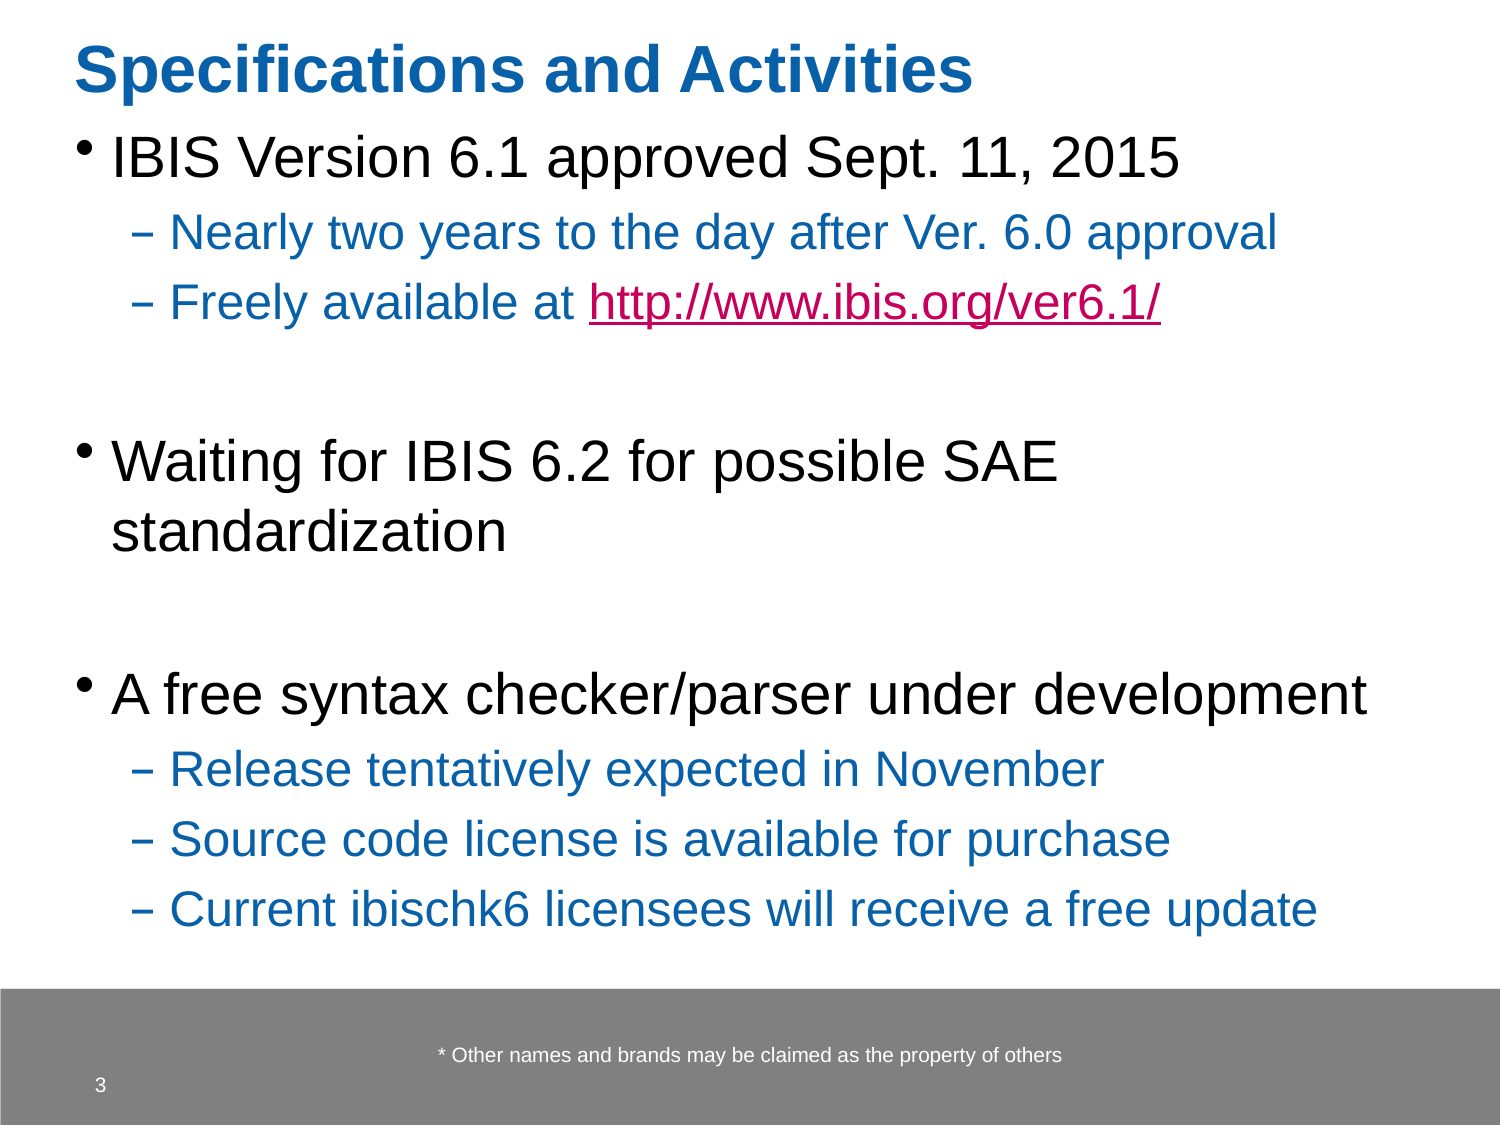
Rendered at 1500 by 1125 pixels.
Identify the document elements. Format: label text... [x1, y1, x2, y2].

list IBIS Version 6.1 approved Sept. 11, 2015 Nearly two years to the day after Ver. 6.0 approval Freely available at http://www.ibis.org/ver6.1/ Waiting for IBIS 6.2 for possible SAE standardization A free syntax checker/parser under development Release tentatively expected in November Source code license is available for purchase Current ibischk6 licensees will receive a free update [74, 119, 1427, 853]
title Specifications and Activities [74, 25, 1427, 119]
